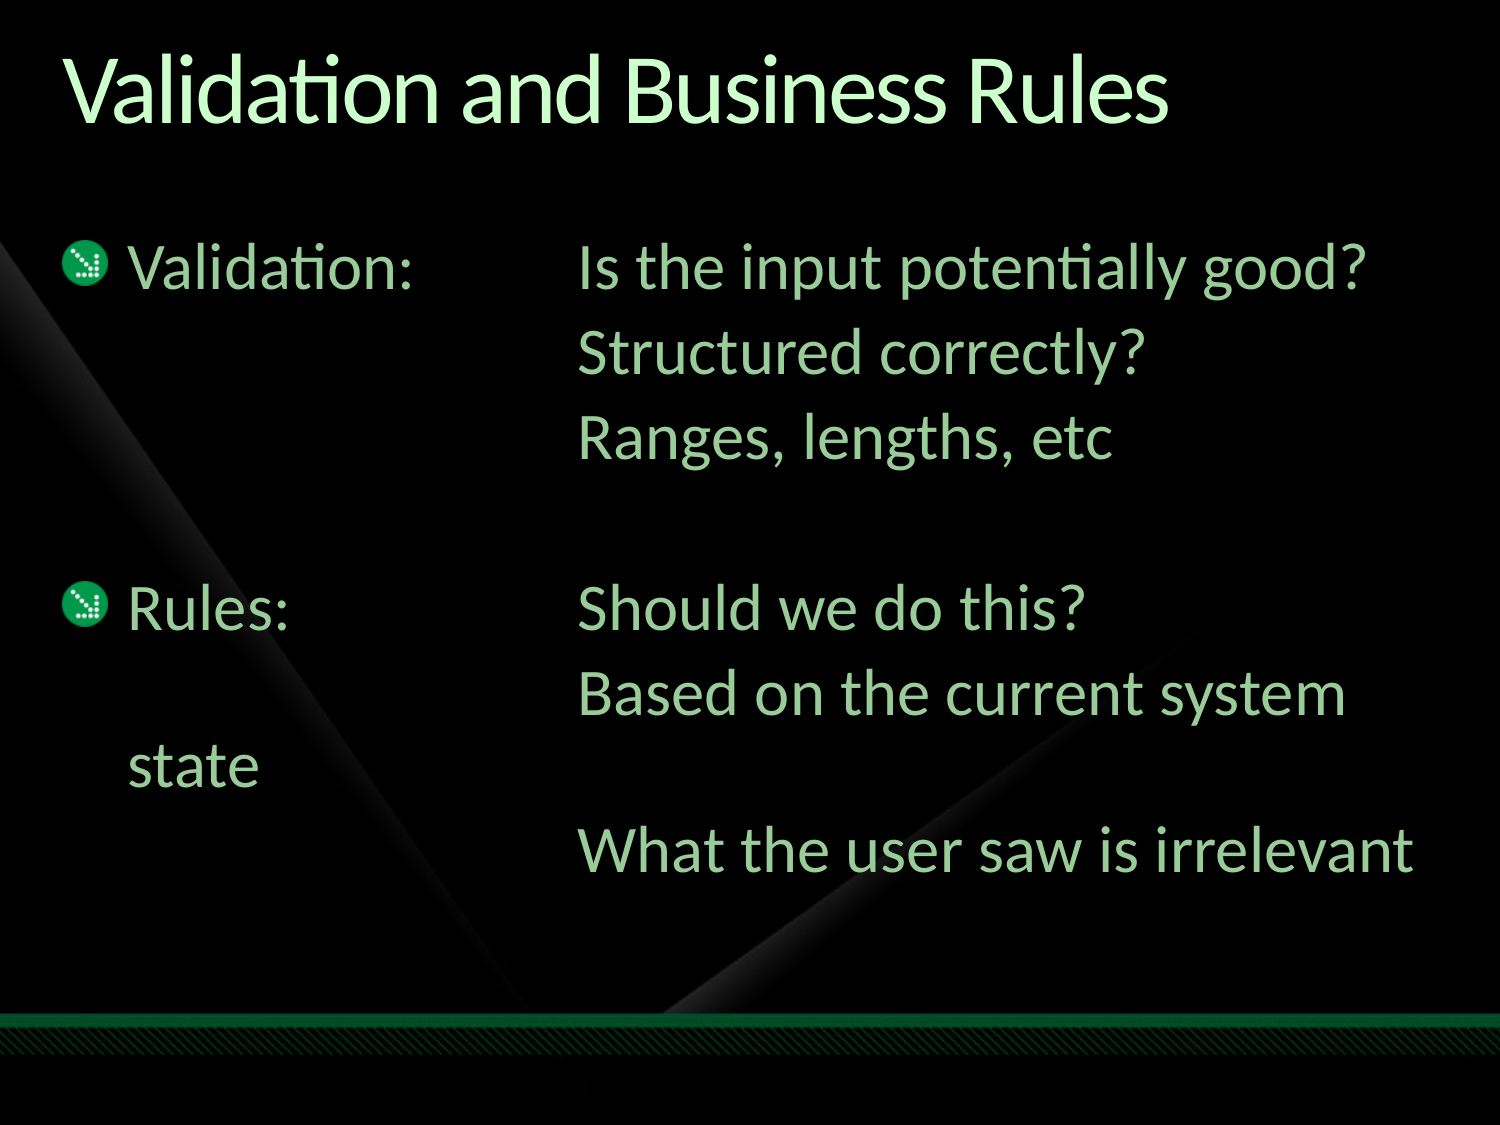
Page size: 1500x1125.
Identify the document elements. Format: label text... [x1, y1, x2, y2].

list Validation: Is the input potentially good? Structured correctly? Ranges, lengths, etc Rules: Should we do this? Based on the current system state What the user saw is irrelevant [62, 231, 1438, 595]
picture [0, 0, 1500, 1125]
title Validation and Business Rules [62, 37, 1438, 147]
